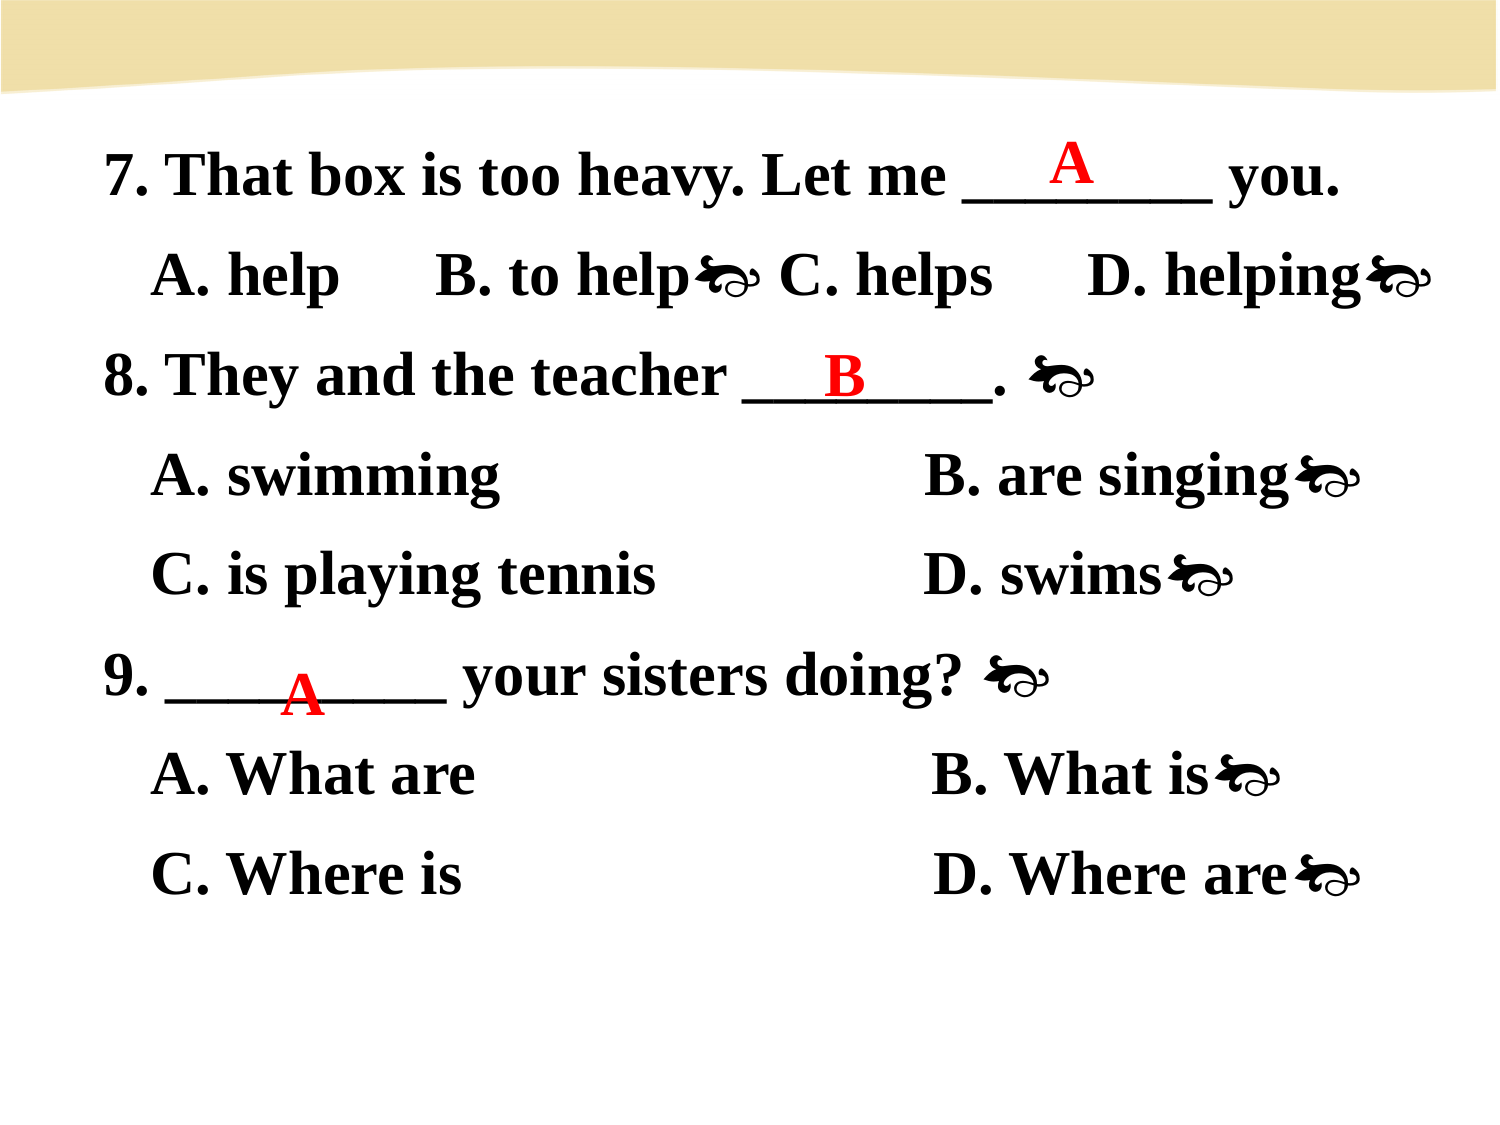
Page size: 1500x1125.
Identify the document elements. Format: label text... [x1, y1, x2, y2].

text_box B [797, 326, 904, 416]
text_box A [265, 645, 349, 735]
text_box A [1033, 113, 1140, 204]
picture [0, 0, 1500, 100]
text_box 7. That box is too heavy. Let me ________ you. A. help B. to help C. helps D. helping 8. They and the teacher ________.  A. swimming B. are singing C. is playing tennis D. swims 9. _________ your sisters doing?  A. What are B. What is C. Where is D. Where are [88, 125, 1412, 988]
